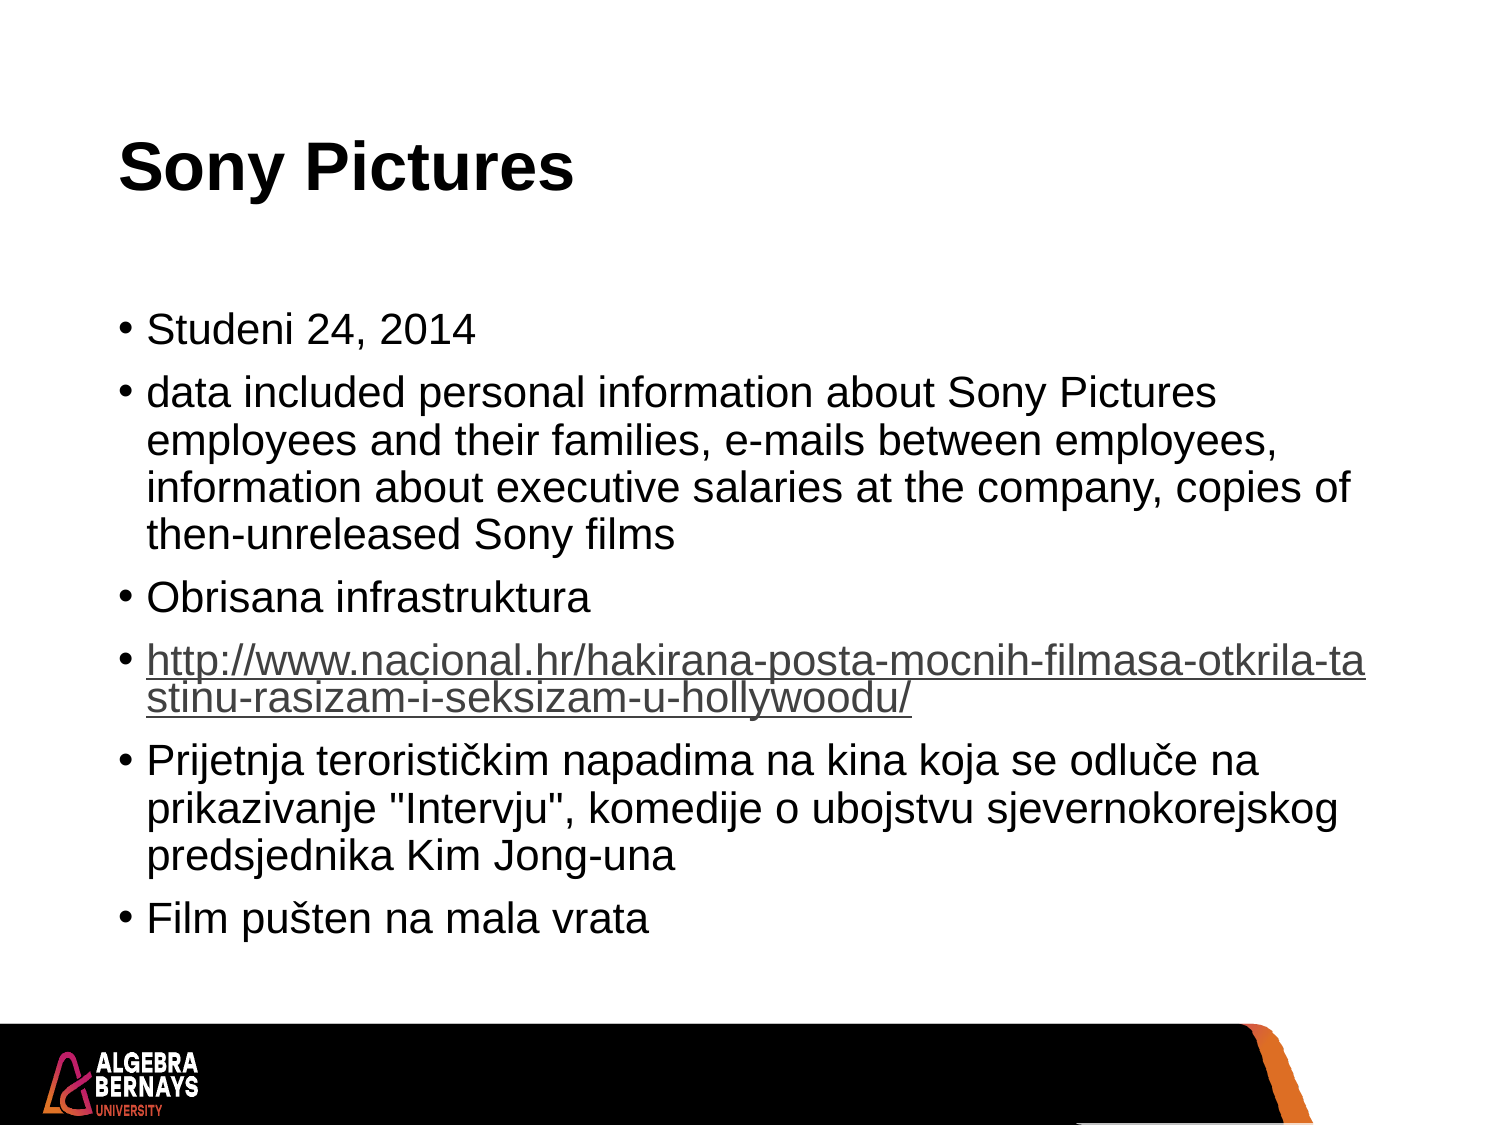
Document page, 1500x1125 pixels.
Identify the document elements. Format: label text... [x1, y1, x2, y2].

title Sony Pictures [103, 59, 1397, 278]
list Studeni 24, 2014 data included personal information about Sony Pictures employees and their families, e-mails between employees, information about executive salaries at the company, copies of then-unreleased Sony films Obrisana infrastruktura http://www.nacional.hr/hakirana-posta-mocnih-filmasa-otkrila-tastinu-rasizam-i-seksizam-u-hollywoodu/ Prijetnja terorističkim napadima na kina koja se odluče na prikazivanje "Intervju", komedije o ubojstvu sjevernokorejskog predsjednika Kim Jong-una Film pušten na mala vrata [103, 299, 1397, 1014]
picture [0, 1023, 1468, 1125]
